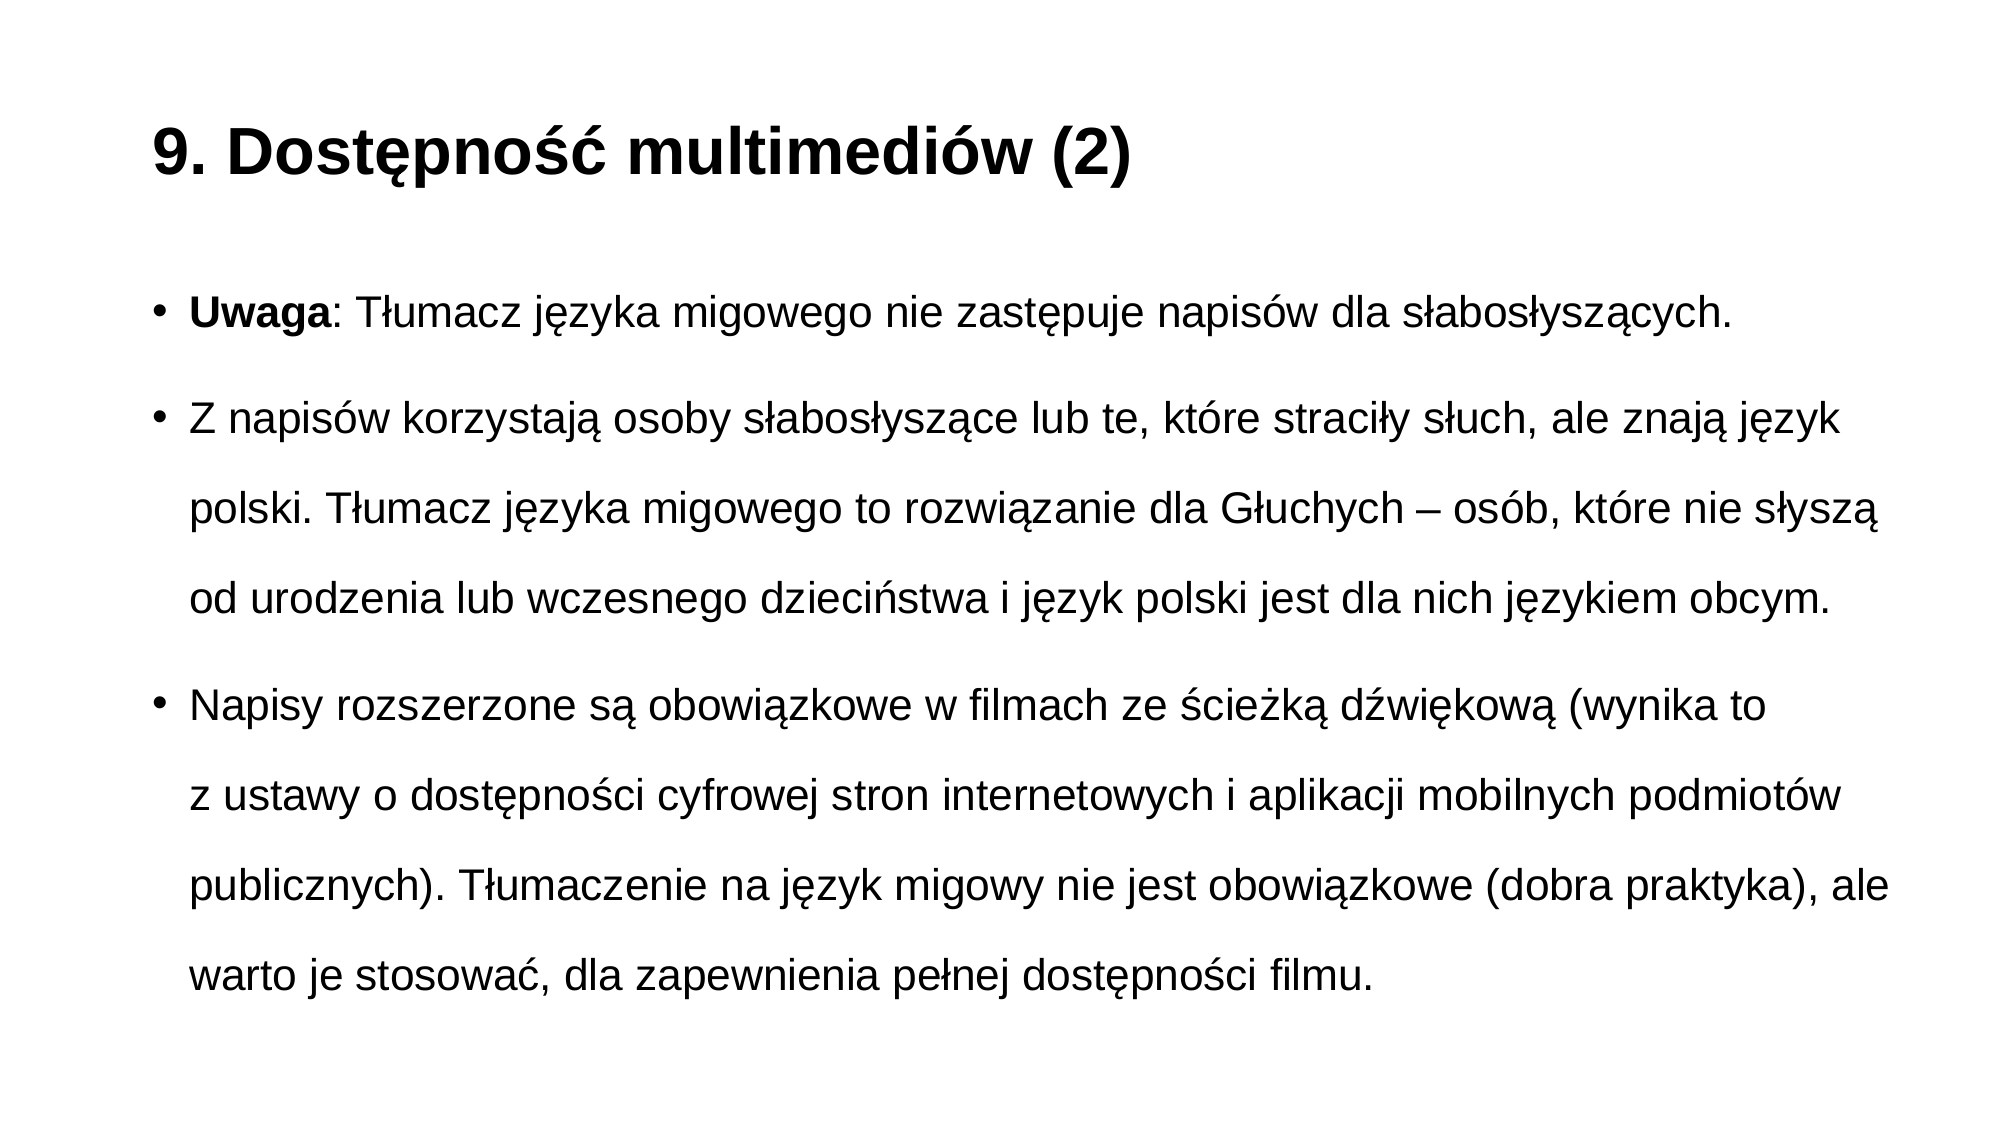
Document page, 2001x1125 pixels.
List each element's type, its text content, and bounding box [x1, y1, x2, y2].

list Uwaga: Tłumacz języka migowego nie zastępuje napisów dla słabosłyszących. Z napisów korzystają osoby słabosłyszące lub te, które straciły słuch, ale znają język polski. Tłumacz języka migowego to rozwiązanie dla Głuchych – osób, które nie słyszą od urodzenia lub wczesnego dzieciństwa i język polski jest dla nich językiem obcym. Napisy rozszerzone są obowiązkowe w filmach ze ścieżką dźwiękową (wynika to z ustawy o dostępności cyfrowej stron internetowych i aplikacji mobilnych podmiotów publicznych). Tłumaczenie na język migowy nie jest obowiązkowe (dobra praktyka), ale warto je stosować, dla zapewnienia pełnej dostępności filmu. [137, 239, 1934, 1063]
title 9. Dostępność multimediów (2) [137, 44, 1863, 239]
